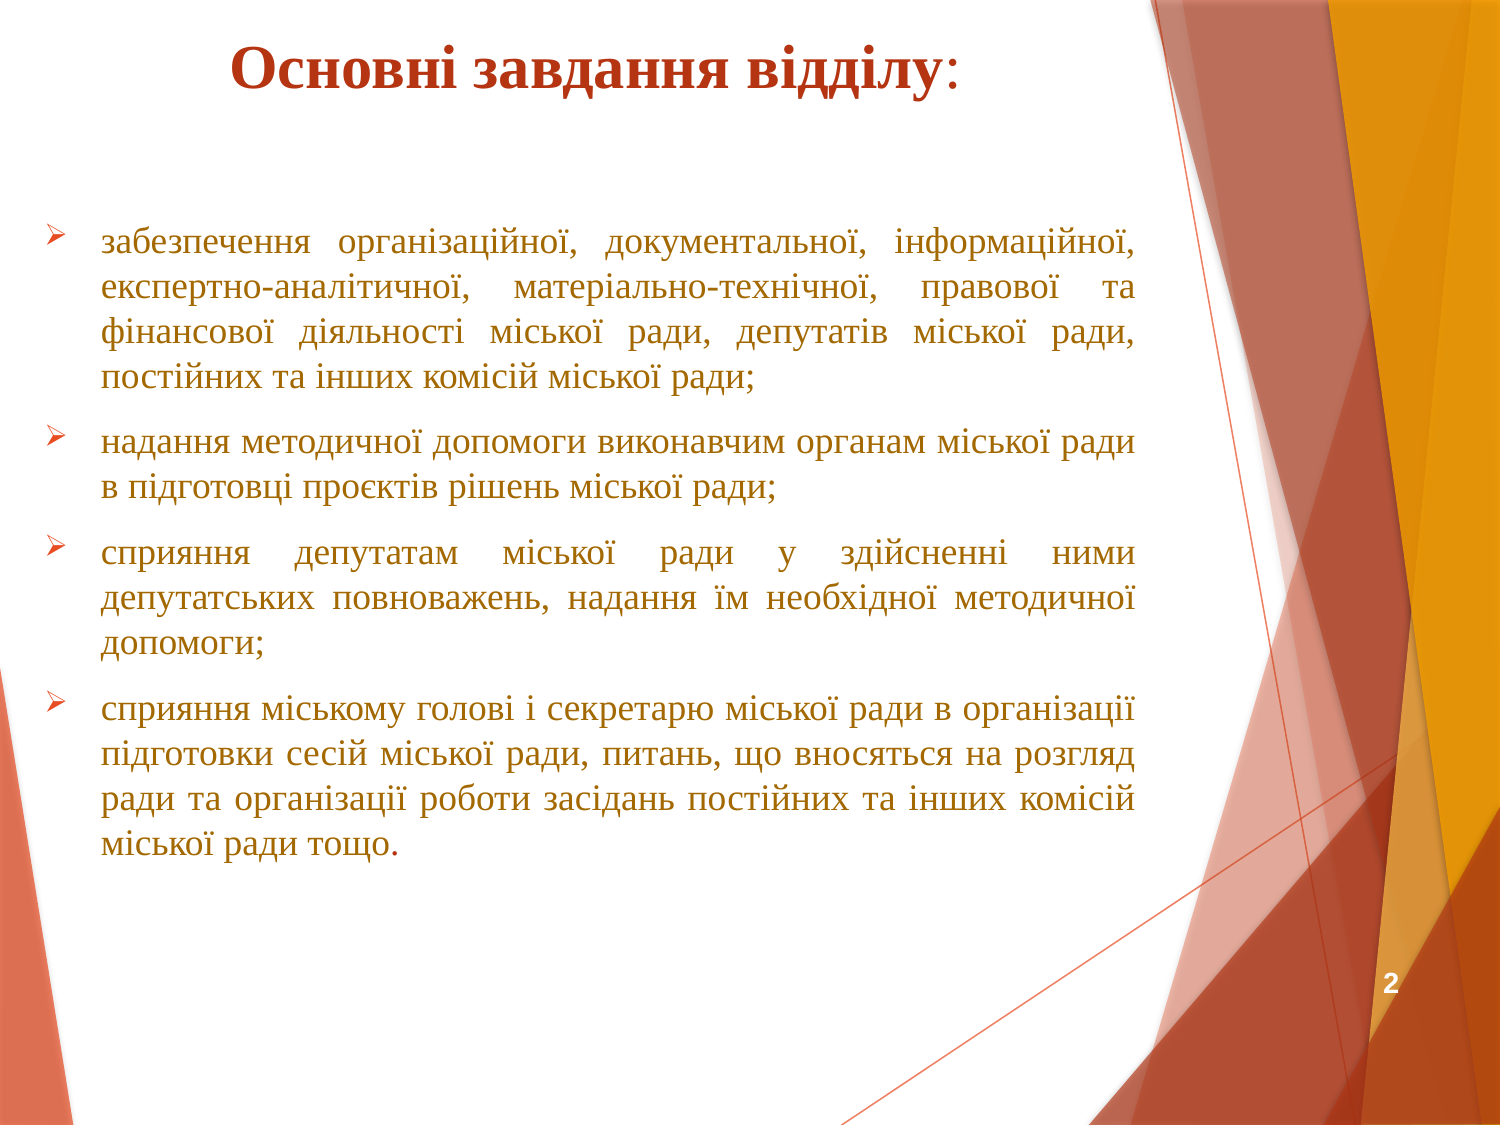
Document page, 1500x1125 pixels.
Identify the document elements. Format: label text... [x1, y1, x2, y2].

text_box 2 [1328, 952, 1454, 1013]
text_box Основні завдання відділу: [29, 19, 1117, 109]
list забезпечення організаційної, документальної, інформаційної, експертно-аналітичної, матеріально-технічної, правової та фінансової діяльності міської ради, депутатів міської ради, постійних та інших комісій міської ради; надання методичної допомоги виконавчим органам міської ради в підготовці проєктів рішень міської ради; сприяння депутатам міської ради у здійсненні ними депутатських повноважень, надання їм необхідної методичної допомоги; сприяння міському голові і секретарю міської ради в організації підготовки сесій міської ради, питань, що вносяться на розгляд ради та організації роботи засідань постійних та інших комісій міської ради тощо. [29, 208, 1152, 1071]
